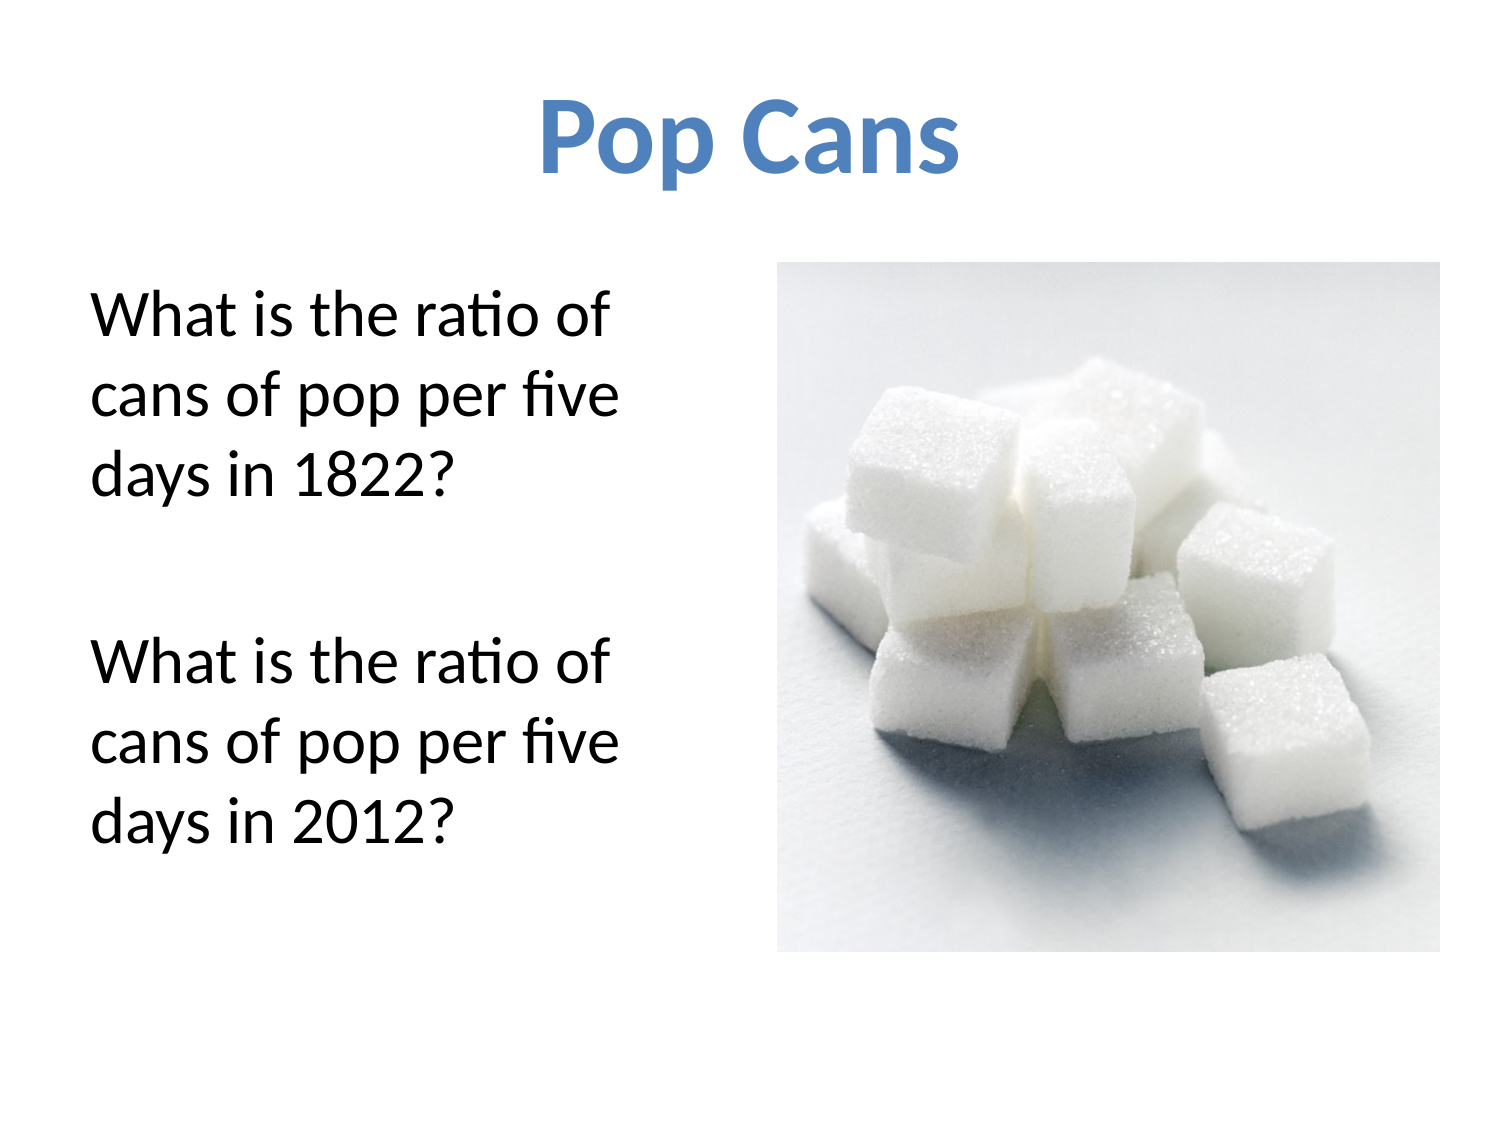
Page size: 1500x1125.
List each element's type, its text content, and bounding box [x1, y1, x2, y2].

picture [777, 262, 1440, 952]
list What is the ratio of cans of pop per five days in 1822? What is the ratio of cans of pop per five days in 2012? [75, 262, 756, 1005]
text_box Pop Cans [522, 53, 978, 204]
